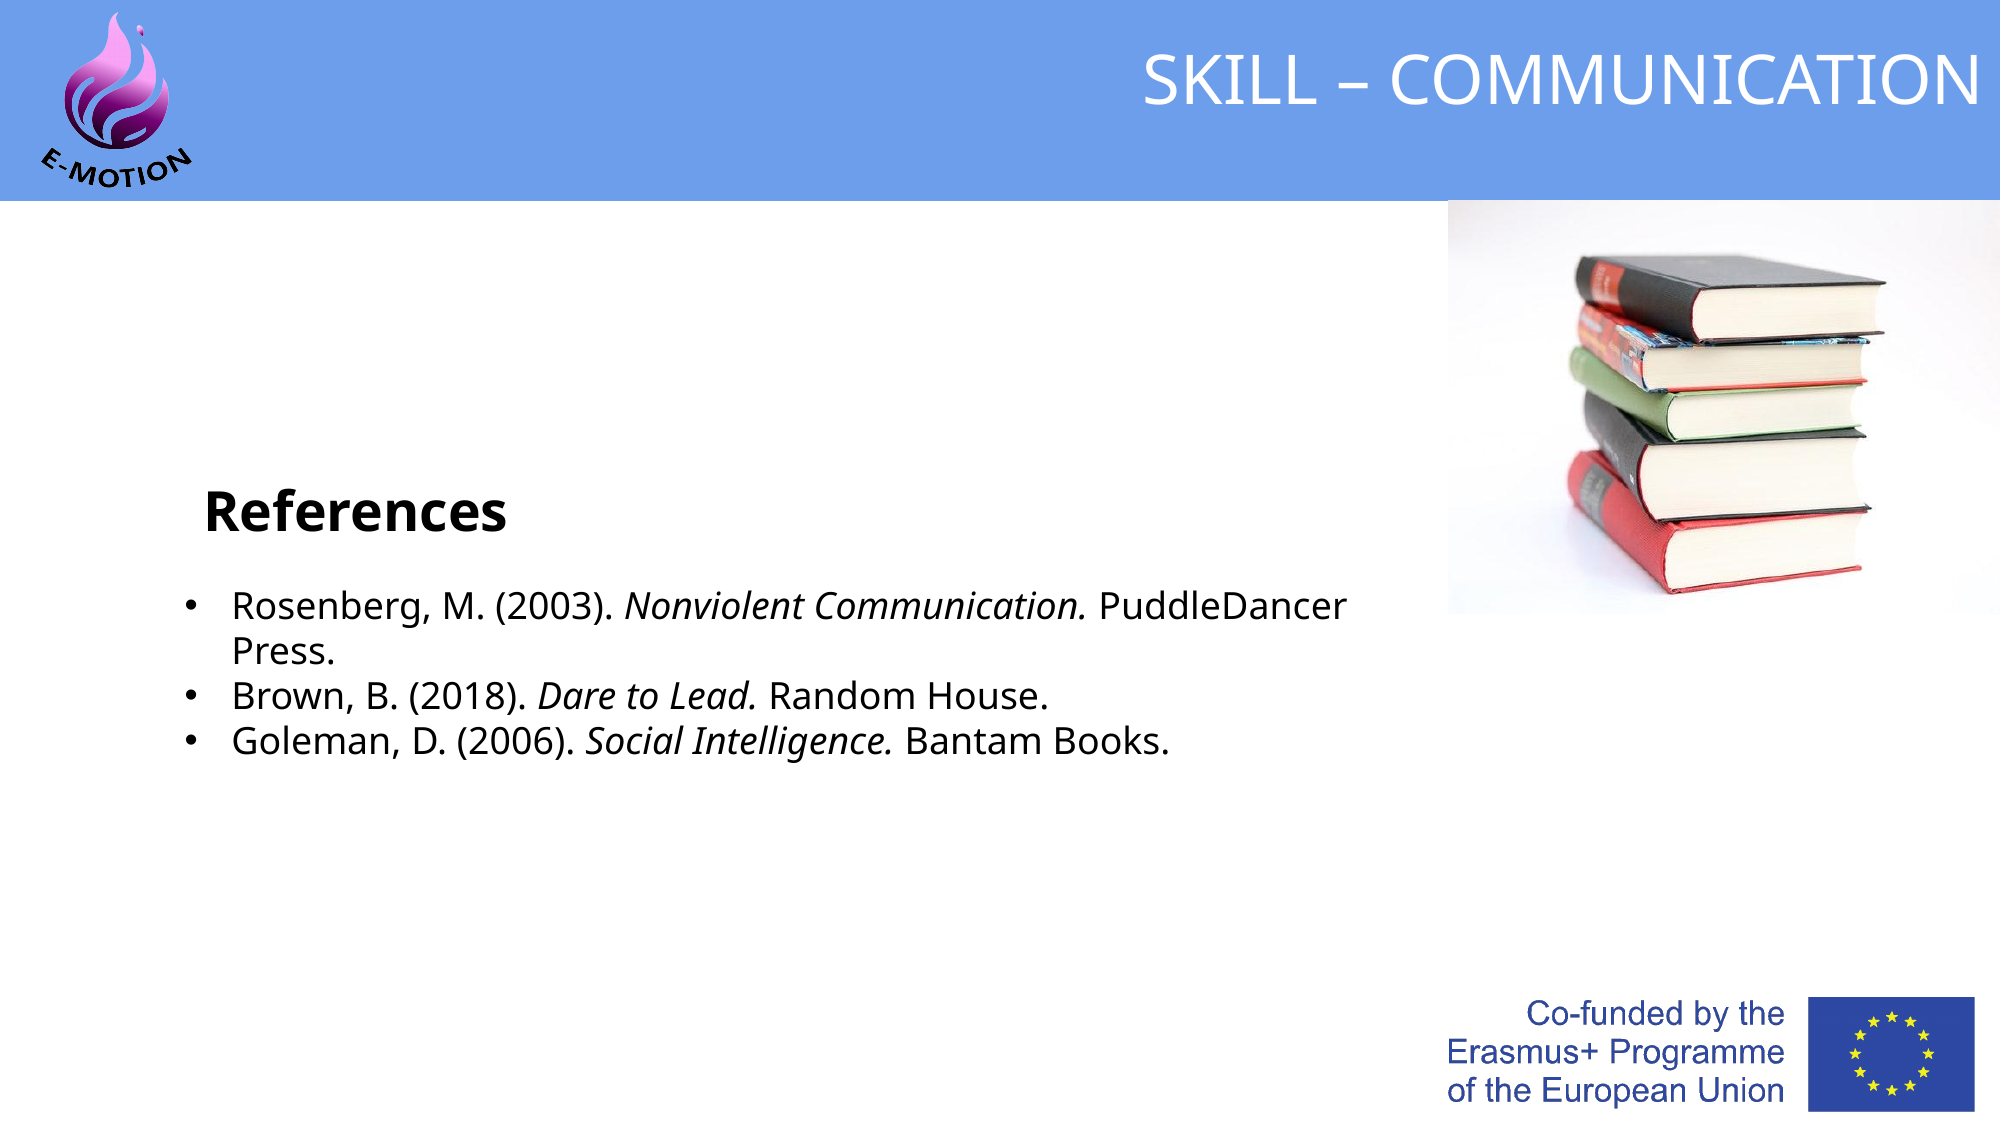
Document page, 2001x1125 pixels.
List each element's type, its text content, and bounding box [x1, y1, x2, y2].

picture [0, 0, 253, 247]
picture [1448, 200, 2000, 614]
text_box SKILL – COMMUNICATION [551, 28, 2000, 304]
picture [1396, 995, 1975, 1116]
text_box Rosenberg, M. (2003). Nonviolent Communication. PuddleDancer Press. Brown, B. (2018). Dare to Lead. Random House. Goleman, D. (2006). Social Intelligence. Bantam Books. [169, 574, 1411, 770]
list References [187, 417, 1443, 551]
